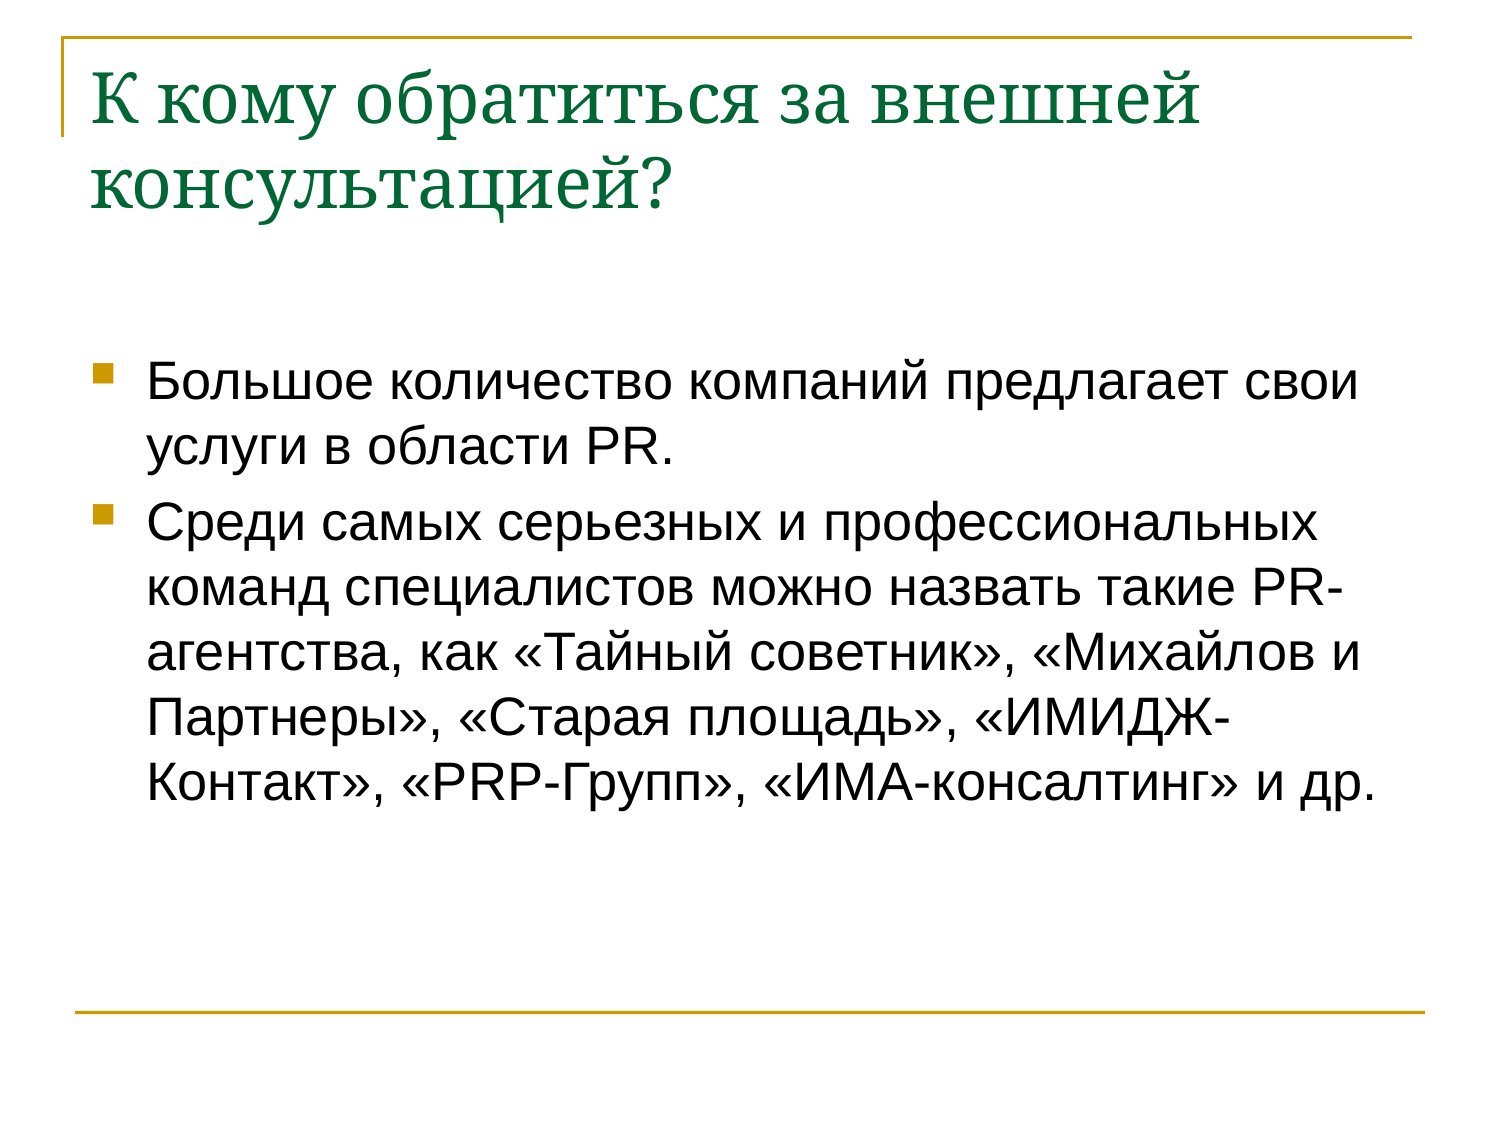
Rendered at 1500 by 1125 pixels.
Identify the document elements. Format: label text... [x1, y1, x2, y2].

title К кому обратиться за внешней консультацией? [74, 45, 1426, 233]
list Большое количеcтво компаний предлагает свои услуги в области PR. Среди самых серьезных и профессиональных команд специалистов можно назвать такие PR-агентства, как «Тайный советник», «Михайлов и Партнеры», «Старая площадь», «ИМИДЖ-Контакт», «PRP-Групп», «ИМА-консалтинг» и др. [74, 262, 1426, 1006]
